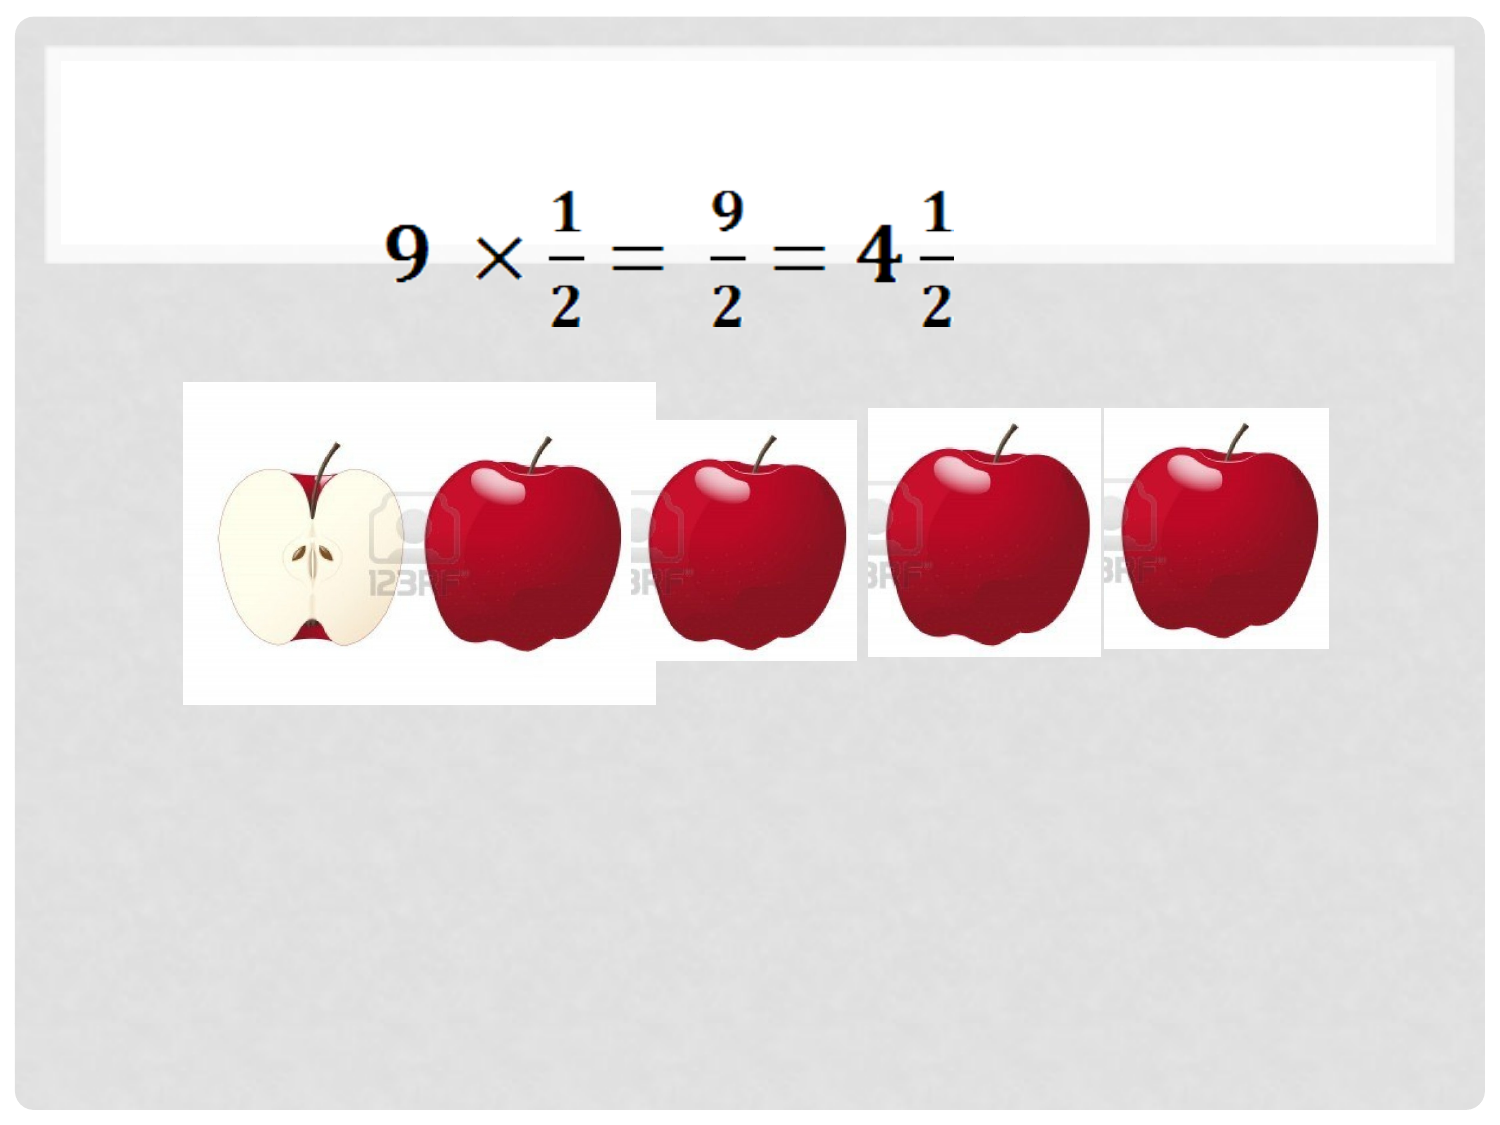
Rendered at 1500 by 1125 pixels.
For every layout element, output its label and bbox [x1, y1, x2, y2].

list [383, 184, 954, 327]
picture [1104, 408, 1329, 649]
picture [867, 408, 1101, 658]
picture [182, 382, 857, 705]
